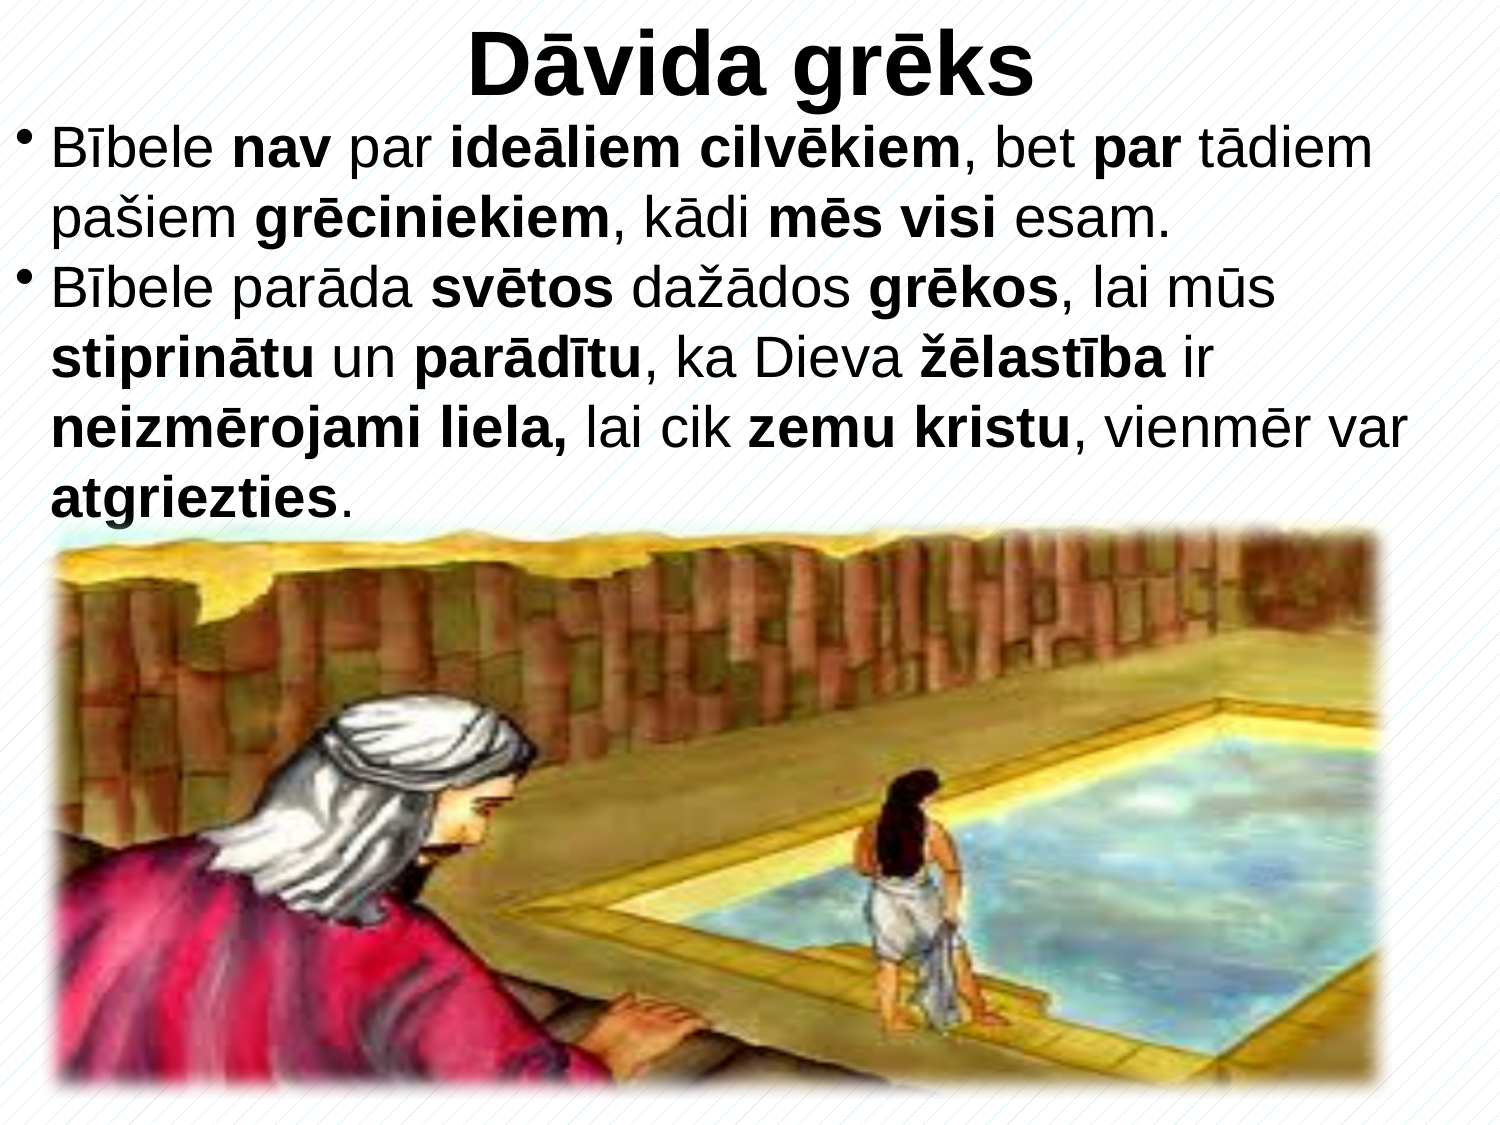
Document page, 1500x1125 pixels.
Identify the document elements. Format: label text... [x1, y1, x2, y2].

text_box Bībele nav par ideāliem cilvēkiem, bet par tādiem pašiem grēciniekiem, kādi mēs visi esam. Bībele parāda svētos dažādos grēkos, lai mūs stiprinātu un parādītu, ka Dieva žēlastība ir neizmērojami liela, lai cik zemu kristu, vienmēr var atgriezties. [0, 101, 1500, 537]
picture [40, 514, 1392, 1099]
title Dāvida grēks [76, 0, 1428, 101]
